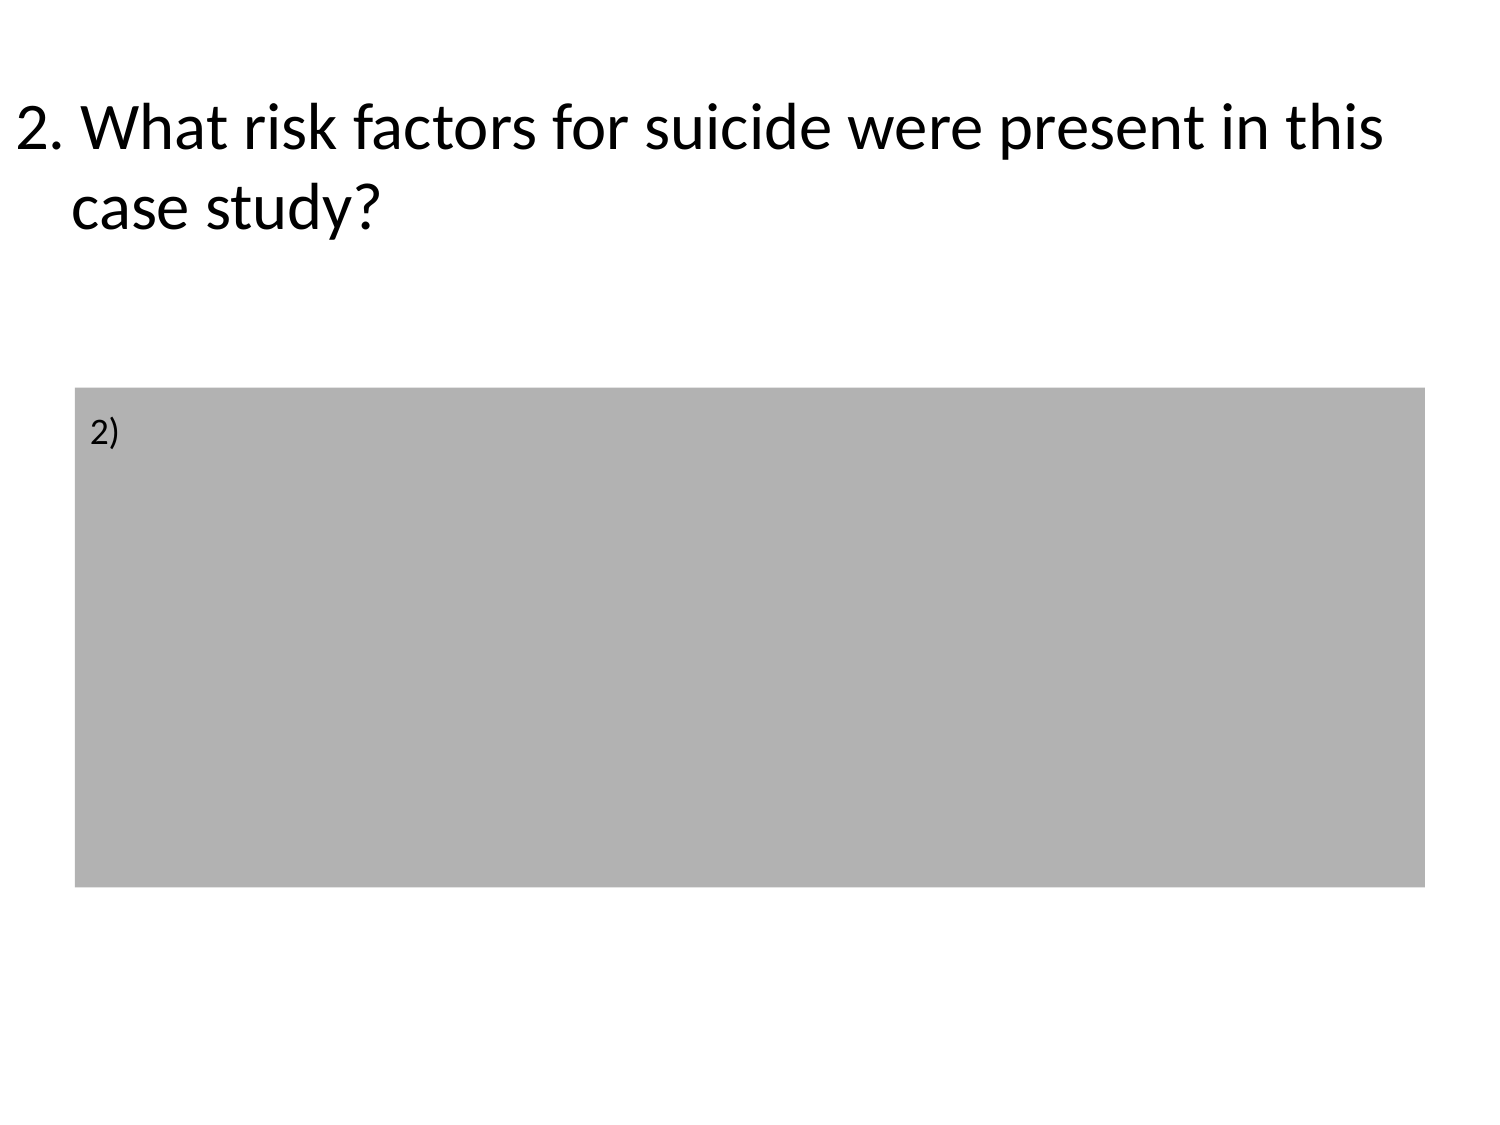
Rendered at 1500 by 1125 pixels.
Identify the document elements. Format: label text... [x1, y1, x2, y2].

text_box 2) [74, 399, 1413, 460]
list 2. What risk factors for suicide were present in this case study? [0, 75, 1500, 1005]
text_box [73, 385, 1427, 890]
